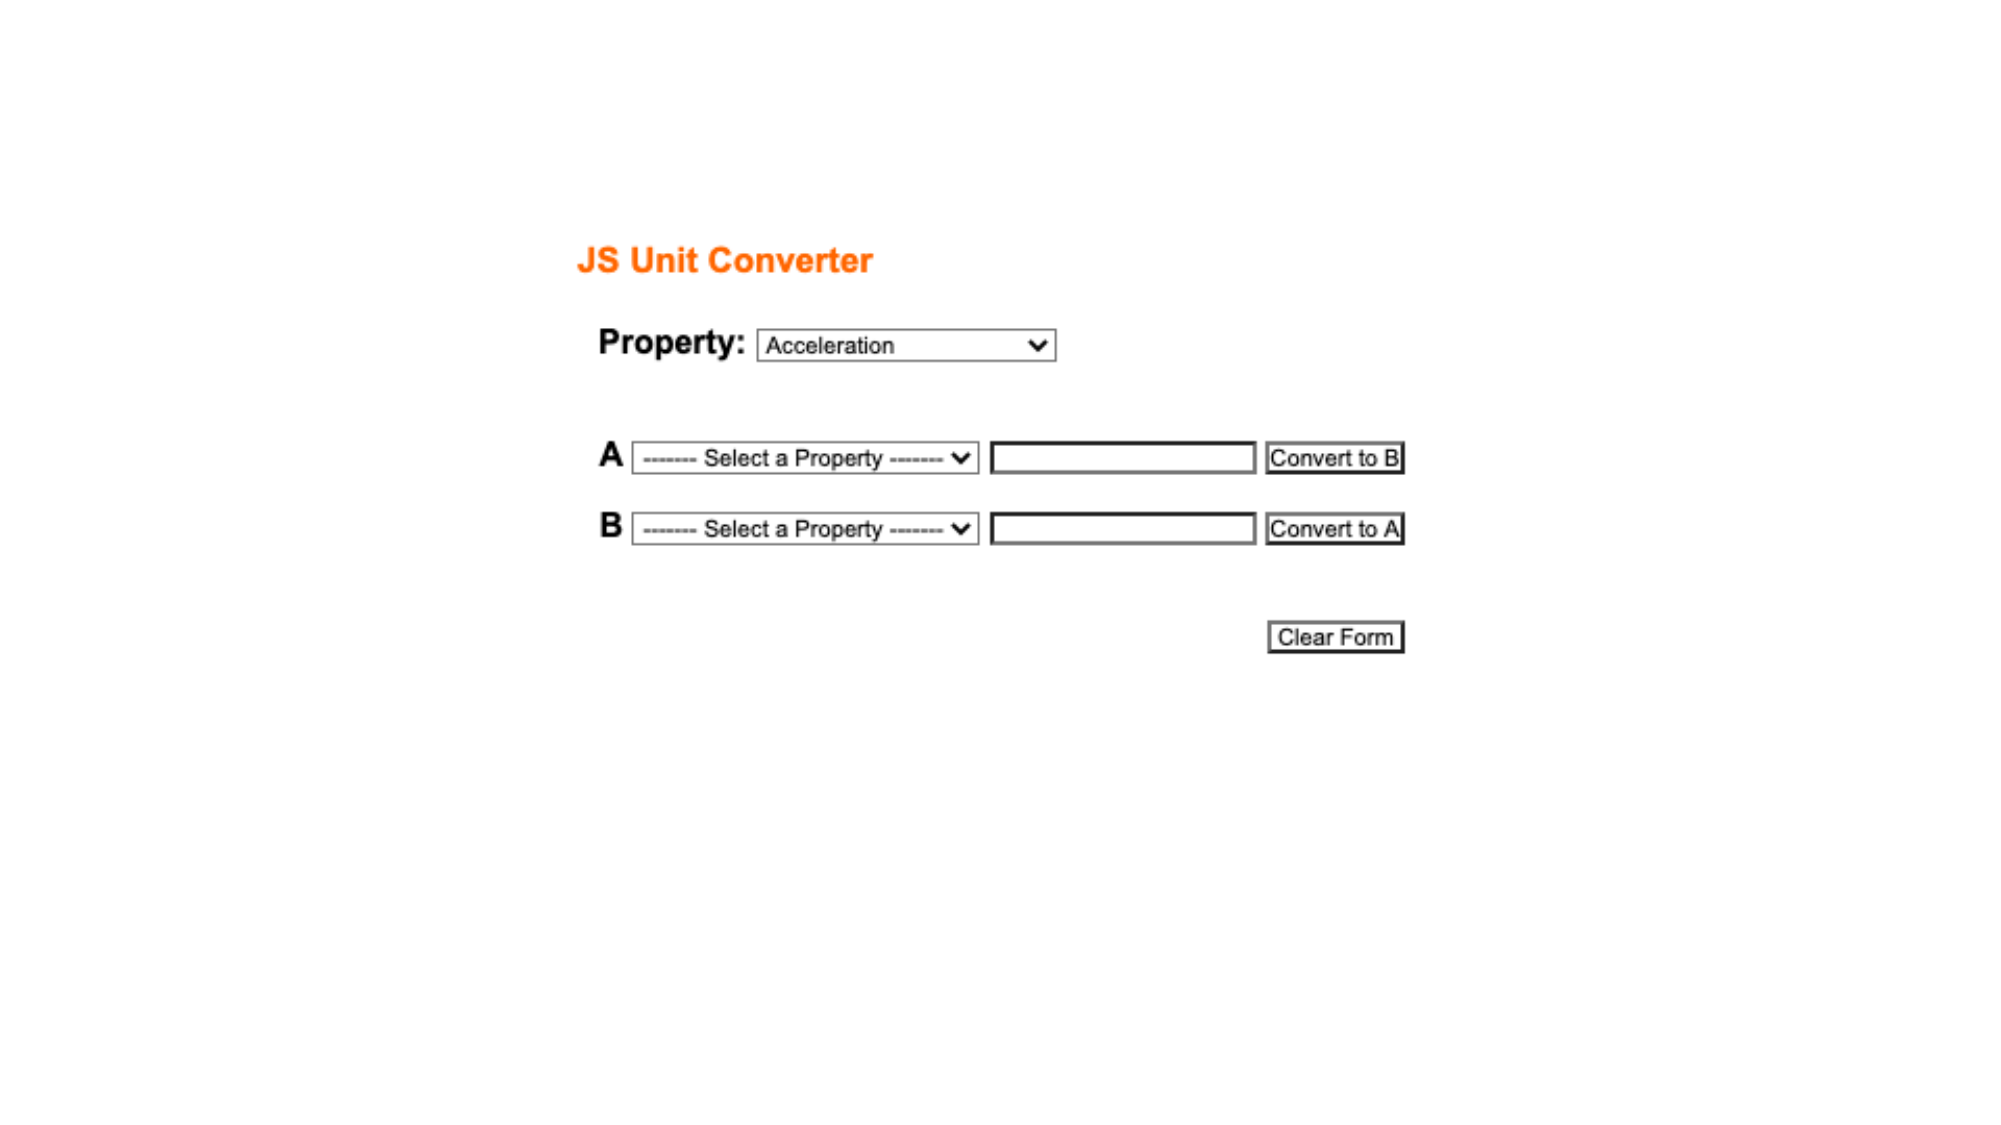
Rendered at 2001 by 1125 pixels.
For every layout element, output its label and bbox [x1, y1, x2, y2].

picture [482, 152, 1518, 973]
